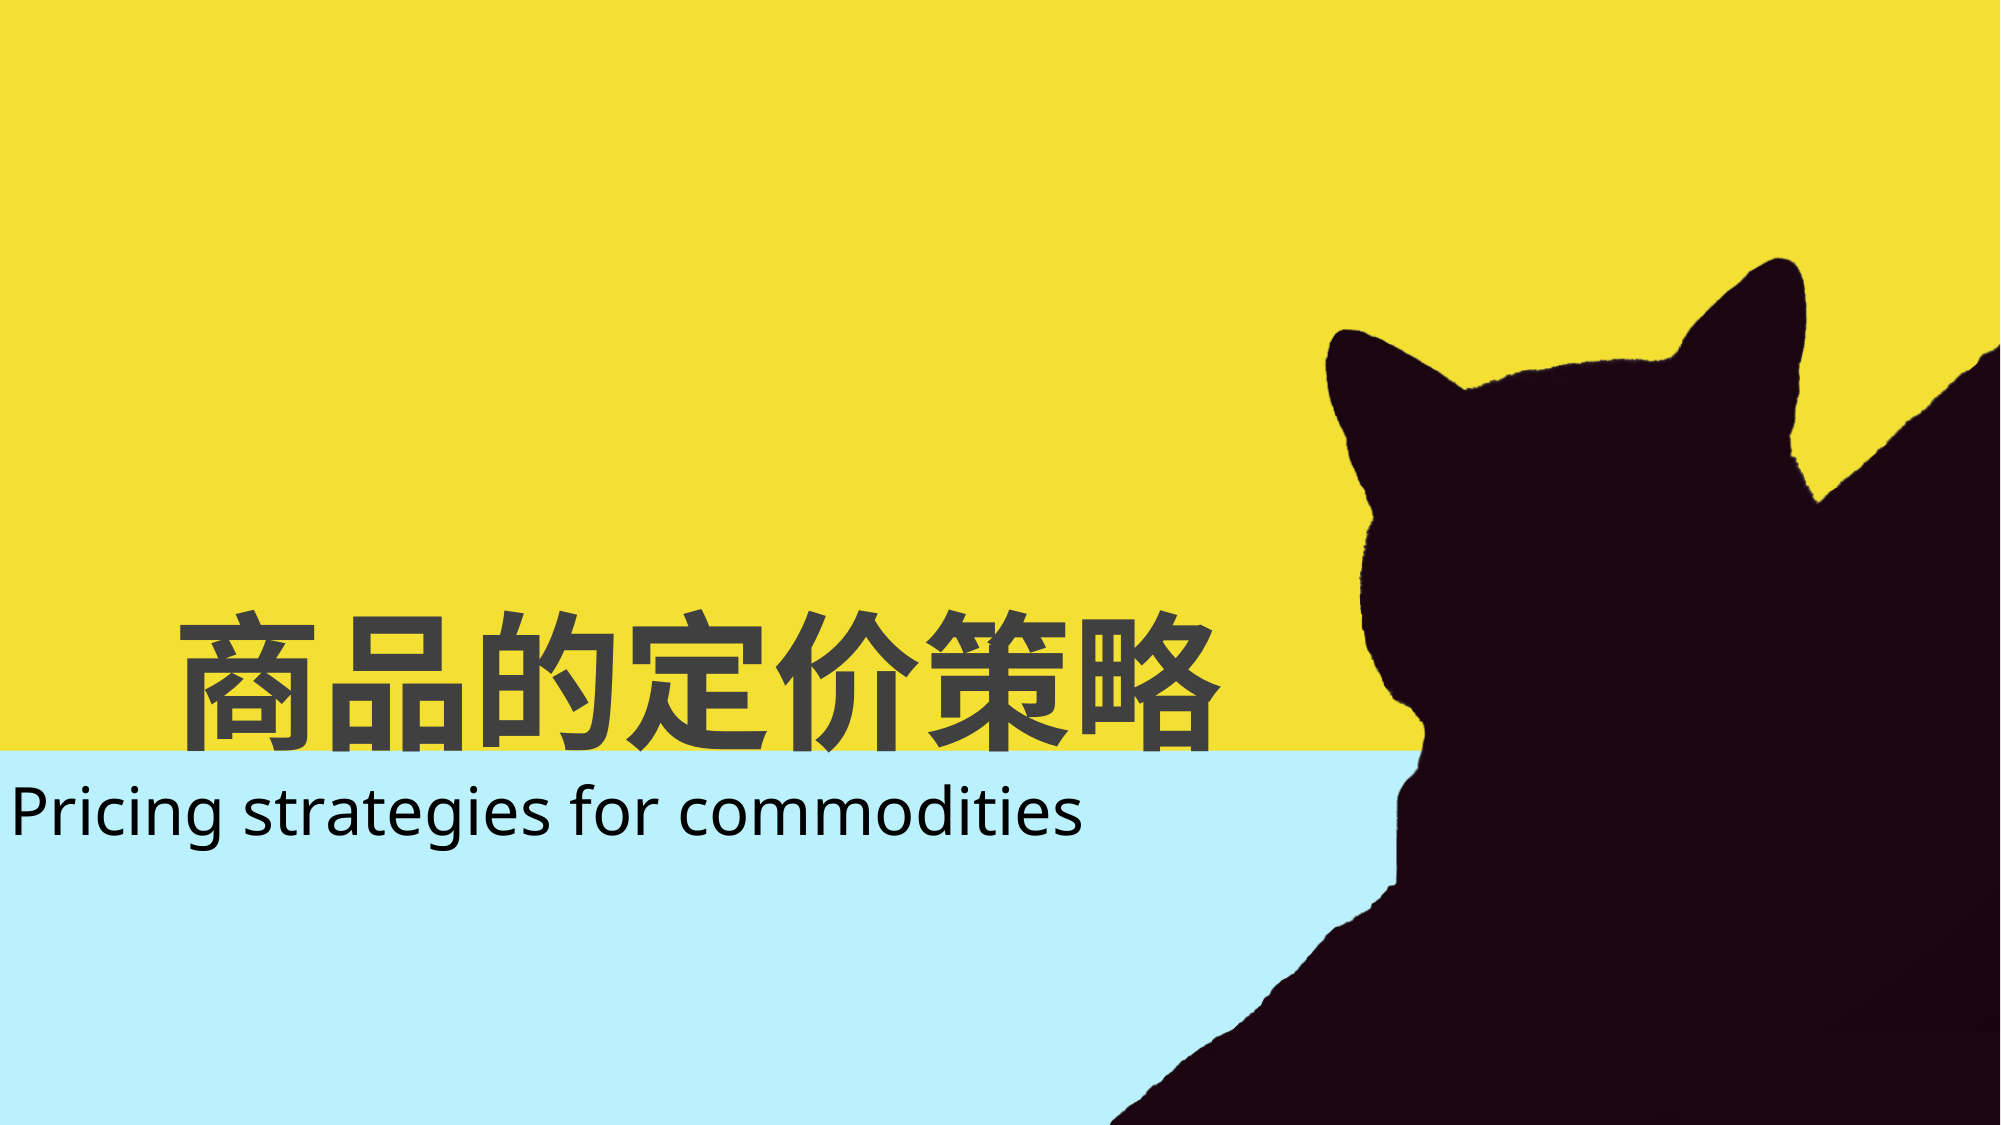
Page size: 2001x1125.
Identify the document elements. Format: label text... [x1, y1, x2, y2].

text_box 商品的定价策略 [157, 401, 1238, 776]
picture [0, 0, 2001, 1125]
text_box Pricing strategies for commodities [0, 761, 1101, 857]
